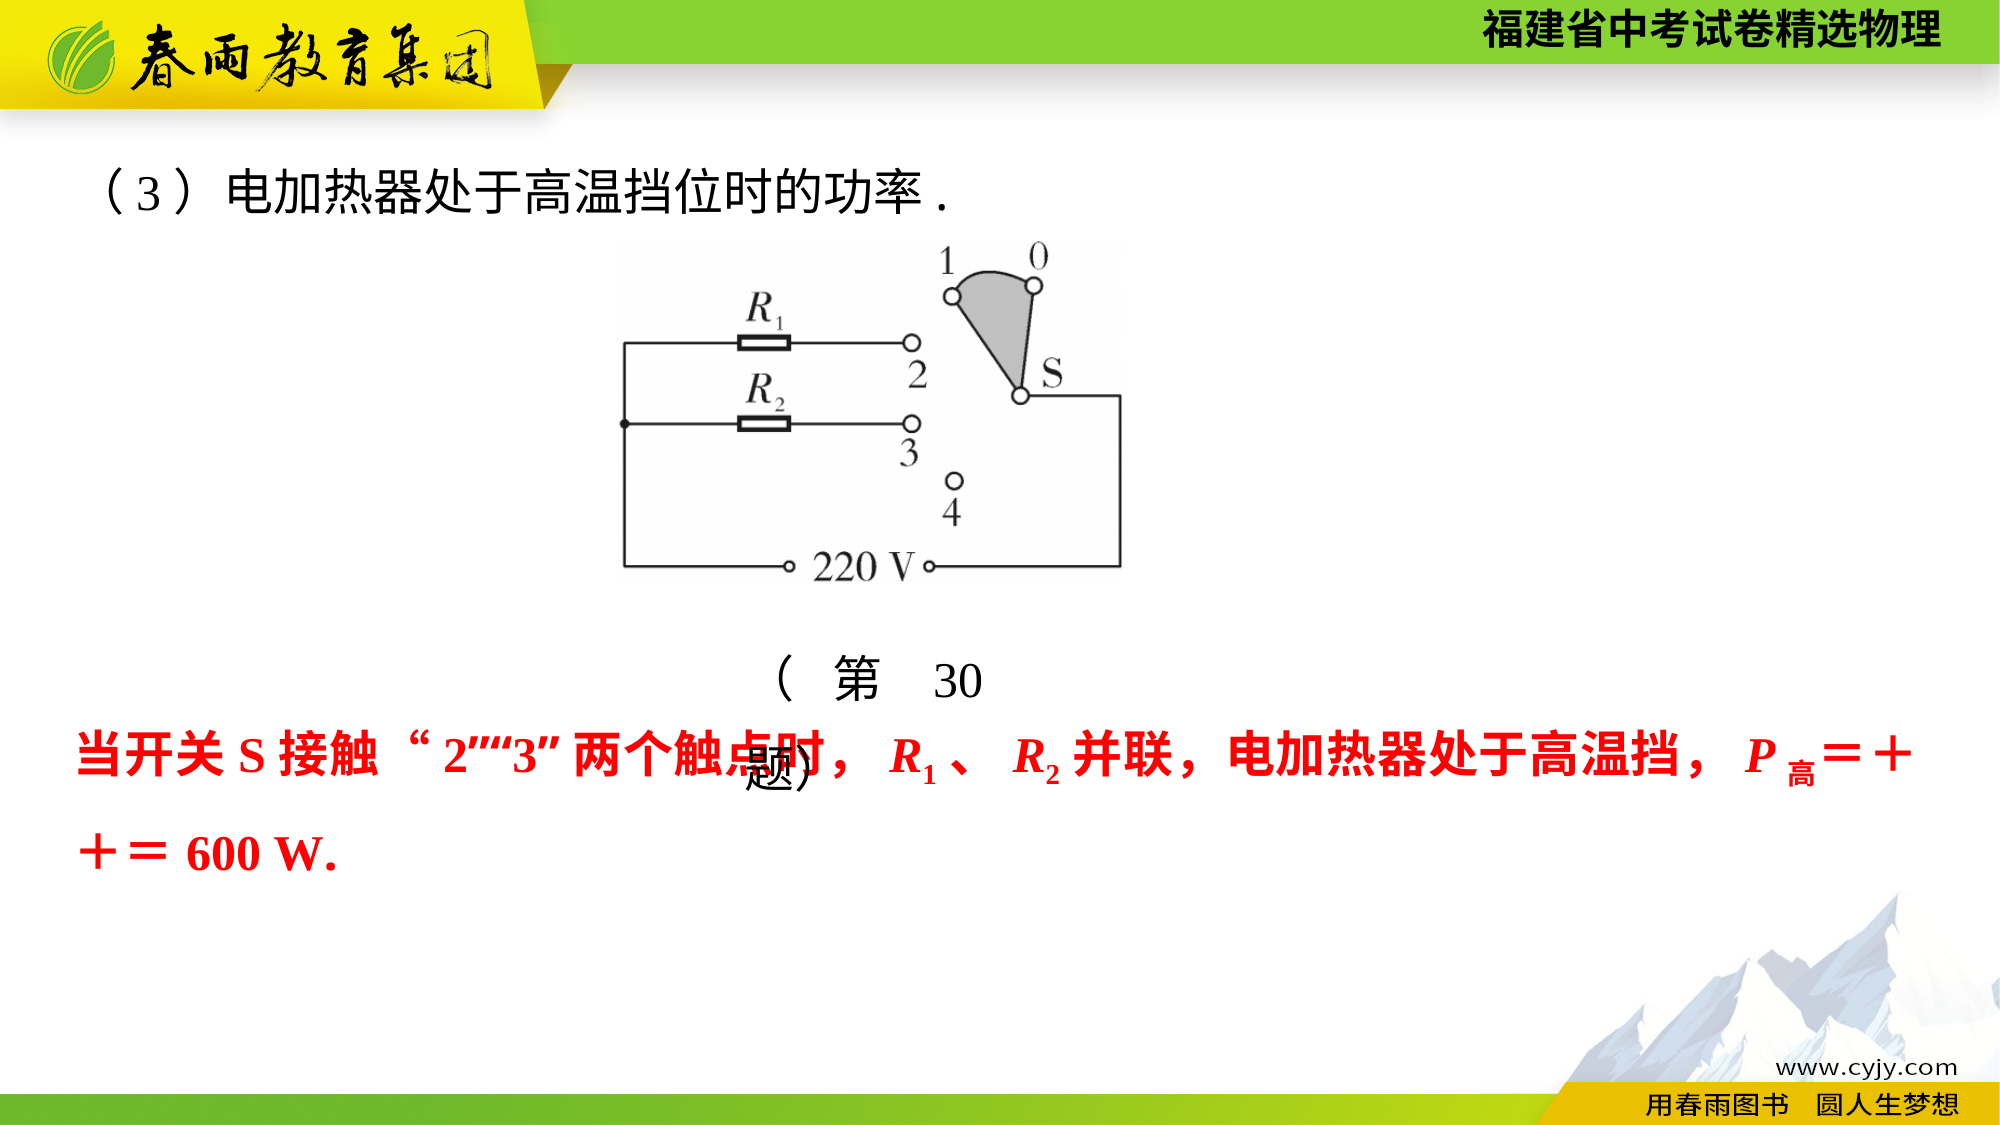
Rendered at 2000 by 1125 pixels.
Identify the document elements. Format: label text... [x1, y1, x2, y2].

list （3）电加热器处于高温挡位时的功率. [59, 122, 1944, 217]
text_box （第30题） [730, 609, 1010, 715]
picture [0, 0, 2000, 1125]
